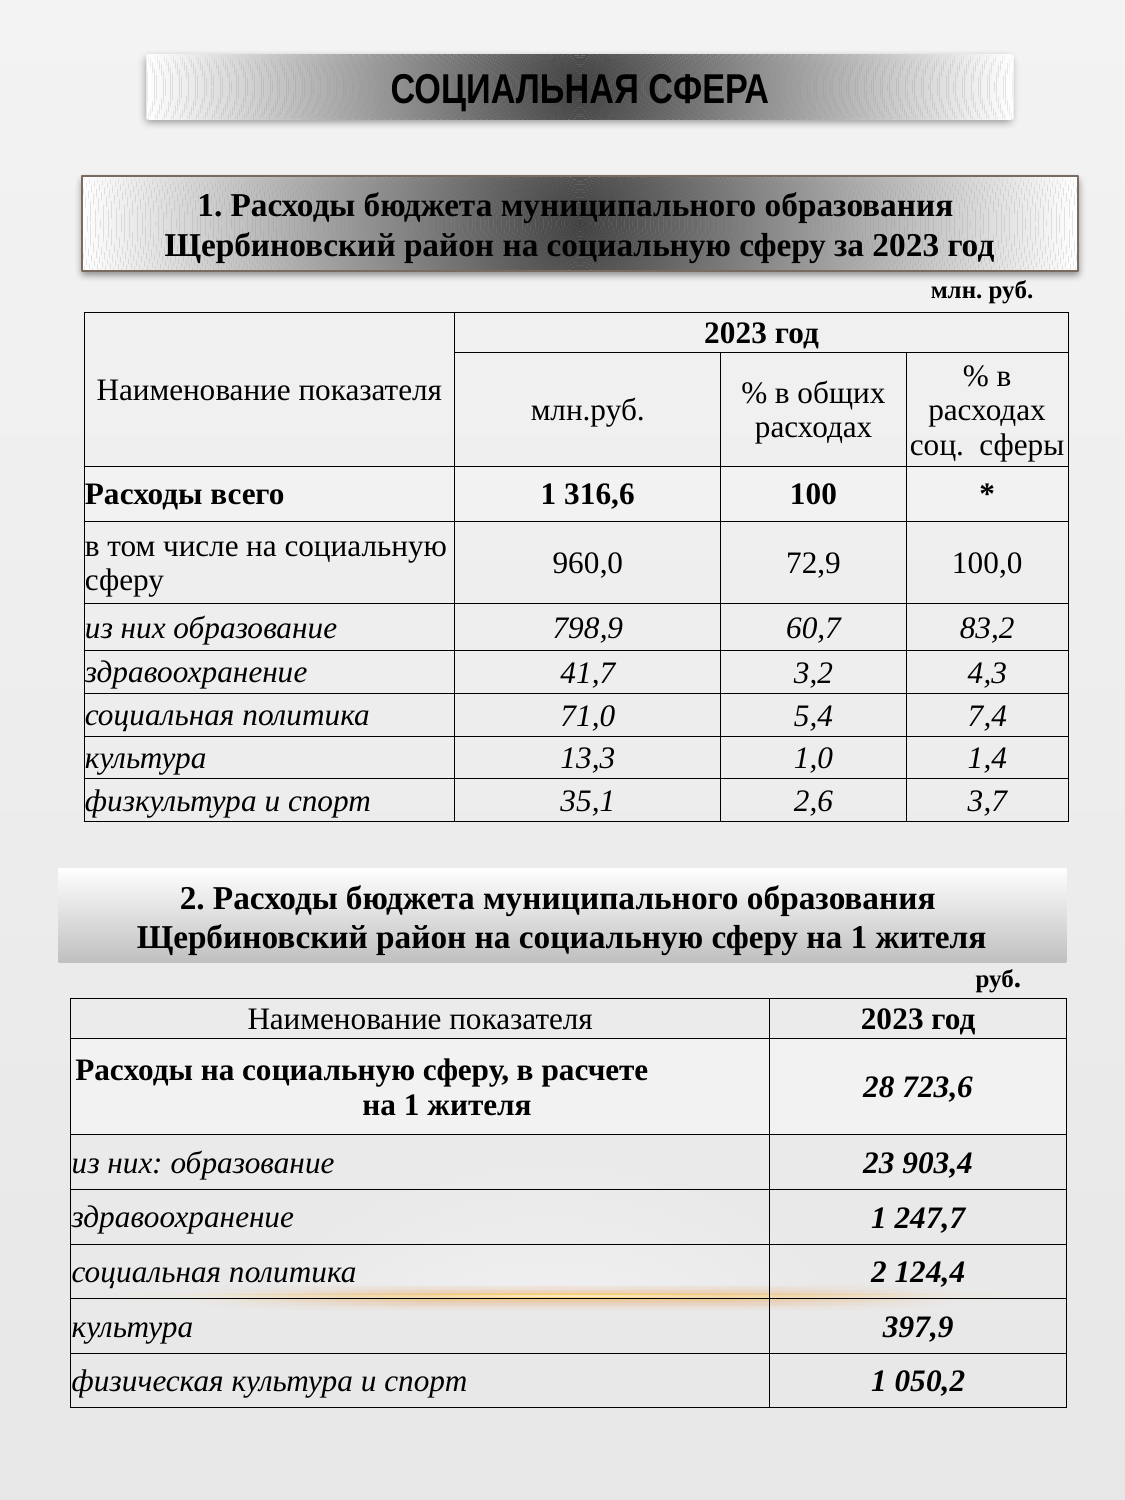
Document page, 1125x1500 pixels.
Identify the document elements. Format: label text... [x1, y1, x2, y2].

table_cell 3,7 [907, 779, 1068, 821]
table_cell 1 316,6 [455, 467, 720, 521]
table_cell здравоохранение [71, 1190, 769, 1244]
table_cell физкультура и спорт [85, 779, 454, 821]
table_cell культура [71, 1299, 769, 1353]
table_cell 7,4 [907, 694, 1068, 736]
text_box 1. Расходы бюджета муниципального образования Щербиновский район на социальную сферу за 2023 год [81, 175, 1079, 272]
table_cell из них образование [85, 604, 454, 650]
table_cell 960,0 [455, 522, 720, 603]
text_box 2. Расходы бюджета муниципального образования Щербиновский район на социальную сферу на 1 жителя [58, 868, 1067, 963]
table_cell 35,1 [455, 779, 720, 821]
text_box млн. руб. [916, 266, 1069, 312]
table_cell Расходы на социальную сферу, в расчете на 1 жителя [71, 1039, 769, 1134]
table_cell 2 124,4 [770, 1245, 1066, 1298]
text_box СОЦИАЛЬНАЯ СФЕРА [146, 54, 1014, 120]
table_cell 100 [721, 467, 906, 521]
table_cell 72,9 [721, 522, 906, 603]
table_cell Расходы всего [85, 467, 454, 521]
table_cell 2,6 [721, 779, 906, 821]
picture [0, 0, 1125, 1500]
table_cell 83,2 [907, 604, 1068, 650]
table_cell в том числе на социальную сферу [85, 522, 454, 603]
table_cell 41,7 [455, 651, 720, 693]
table_header 2023 год [455, 313, 1068, 352]
table_cell социальная политика [85, 694, 454, 736]
table_header Наименование показателя [71, 999, 769, 1038]
table_cell % в расходах соц. сферы [907, 353, 1068, 466]
table_cell 5,4 [721, 694, 906, 736]
table_cell из них: образование [71, 1135, 769, 1189]
table_cell 4,3 [907, 651, 1068, 693]
table_cell % в общих расходах [721, 353, 906, 466]
table_header 2023 год [770, 999, 1066, 1038]
table_cell 28 723,6 [770, 1039, 1066, 1134]
table_cell 397,9 [770, 1299, 1066, 1353]
table_cell * [907, 467, 1068, 521]
table_cell 60,7 [721, 604, 906, 650]
table_cell здравоохранение [85, 651, 454, 693]
table_header Наименование показателя [85, 313, 454, 466]
table_cell физическая культура и спорт [71, 1354, 769, 1407]
text_box руб. [960, 950, 1067, 1001]
table_cell 71,0 [455, 694, 720, 736]
table_cell 1 247,7 [770, 1190, 1066, 1244]
table_cell 1 050,2 [770, 1354, 1066, 1407]
table_cell социальная политика [71, 1245, 769, 1298]
table_cell культура [85, 737, 454, 778]
table_cell 1,4 [907, 737, 1068, 778]
table_cell 13,3 [455, 737, 720, 778]
table_cell 3,2 [721, 651, 906, 693]
table_cell млн.руб. [455, 353, 720, 466]
table_cell 23 903,4 [770, 1135, 1066, 1189]
table_cell 798,9 [455, 604, 720, 650]
table_cell 1,0 [721, 737, 906, 778]
table_cell 100,0 [907, 522, 1068, 603]
